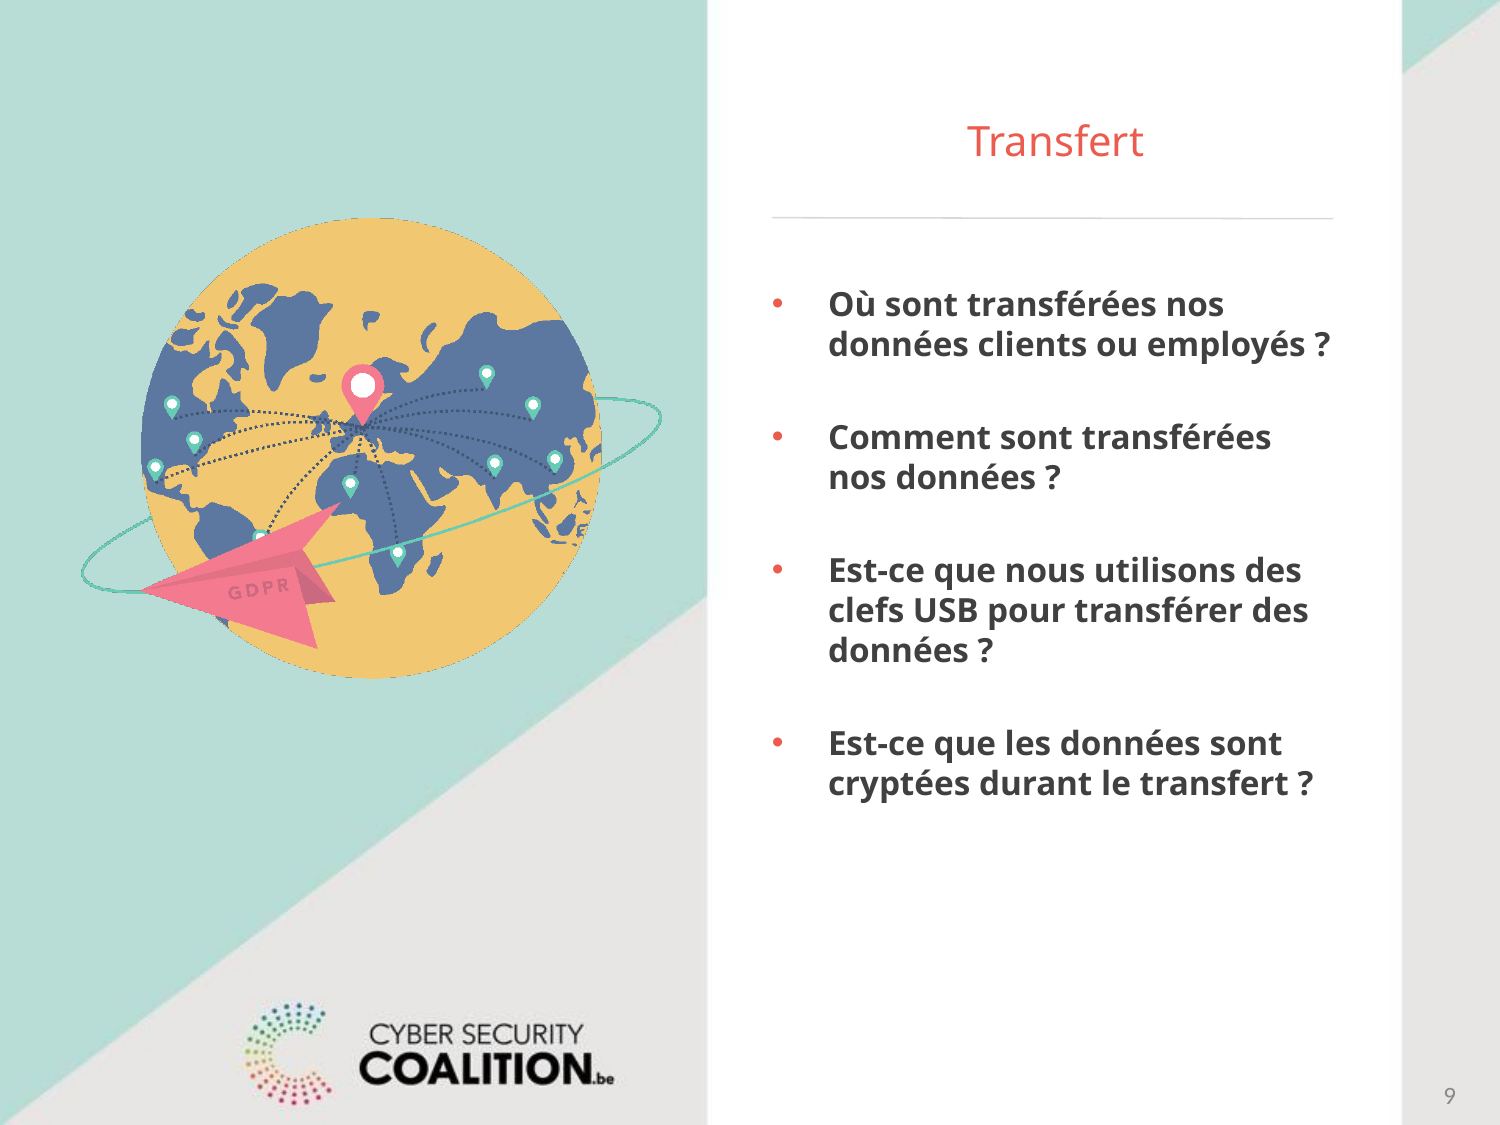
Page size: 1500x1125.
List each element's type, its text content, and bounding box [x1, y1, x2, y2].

list Où sont transférées nos données clients ou employés ? Comment sont transférées nos données ? Est-ce que nous utilisons des clefs USB pour transférer des données ? Est-ce que les données sont cryptées durant le transfert ? [756, 275, 1349, 1018]
slide_number ‹#› [1400, 1063, 1500, 1125]
title Transfert [750, 92, 1362, 188]
picture [0, 0, 1500, 1125]
